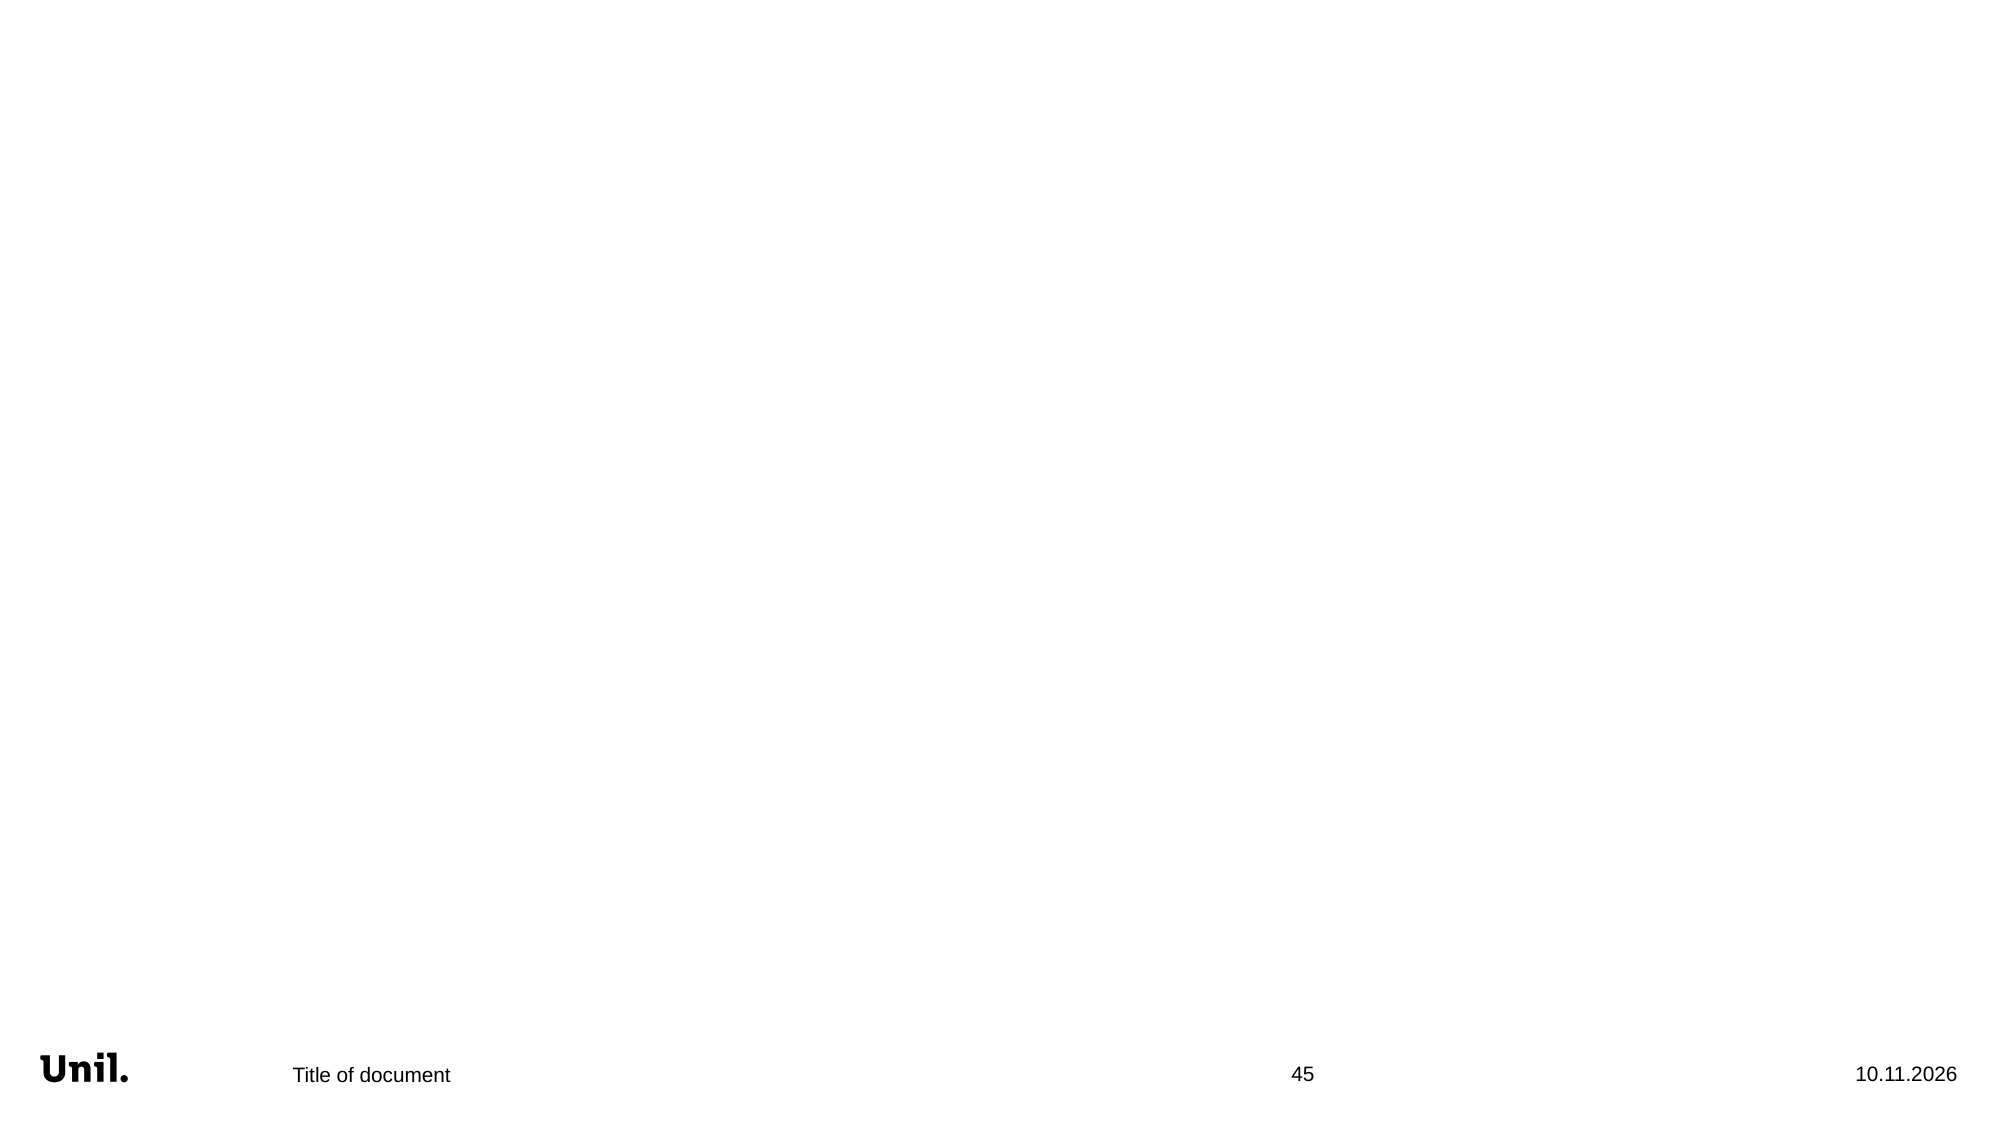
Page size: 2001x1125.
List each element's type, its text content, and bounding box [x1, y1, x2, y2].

footer Title of document [292, 1011, 1048, 1087]
slide_number 45 [1250, 1037, 1355, 1086]
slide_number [1789, 1026, 1958, 1086]
picture [27, 1042, 141, 1095]
